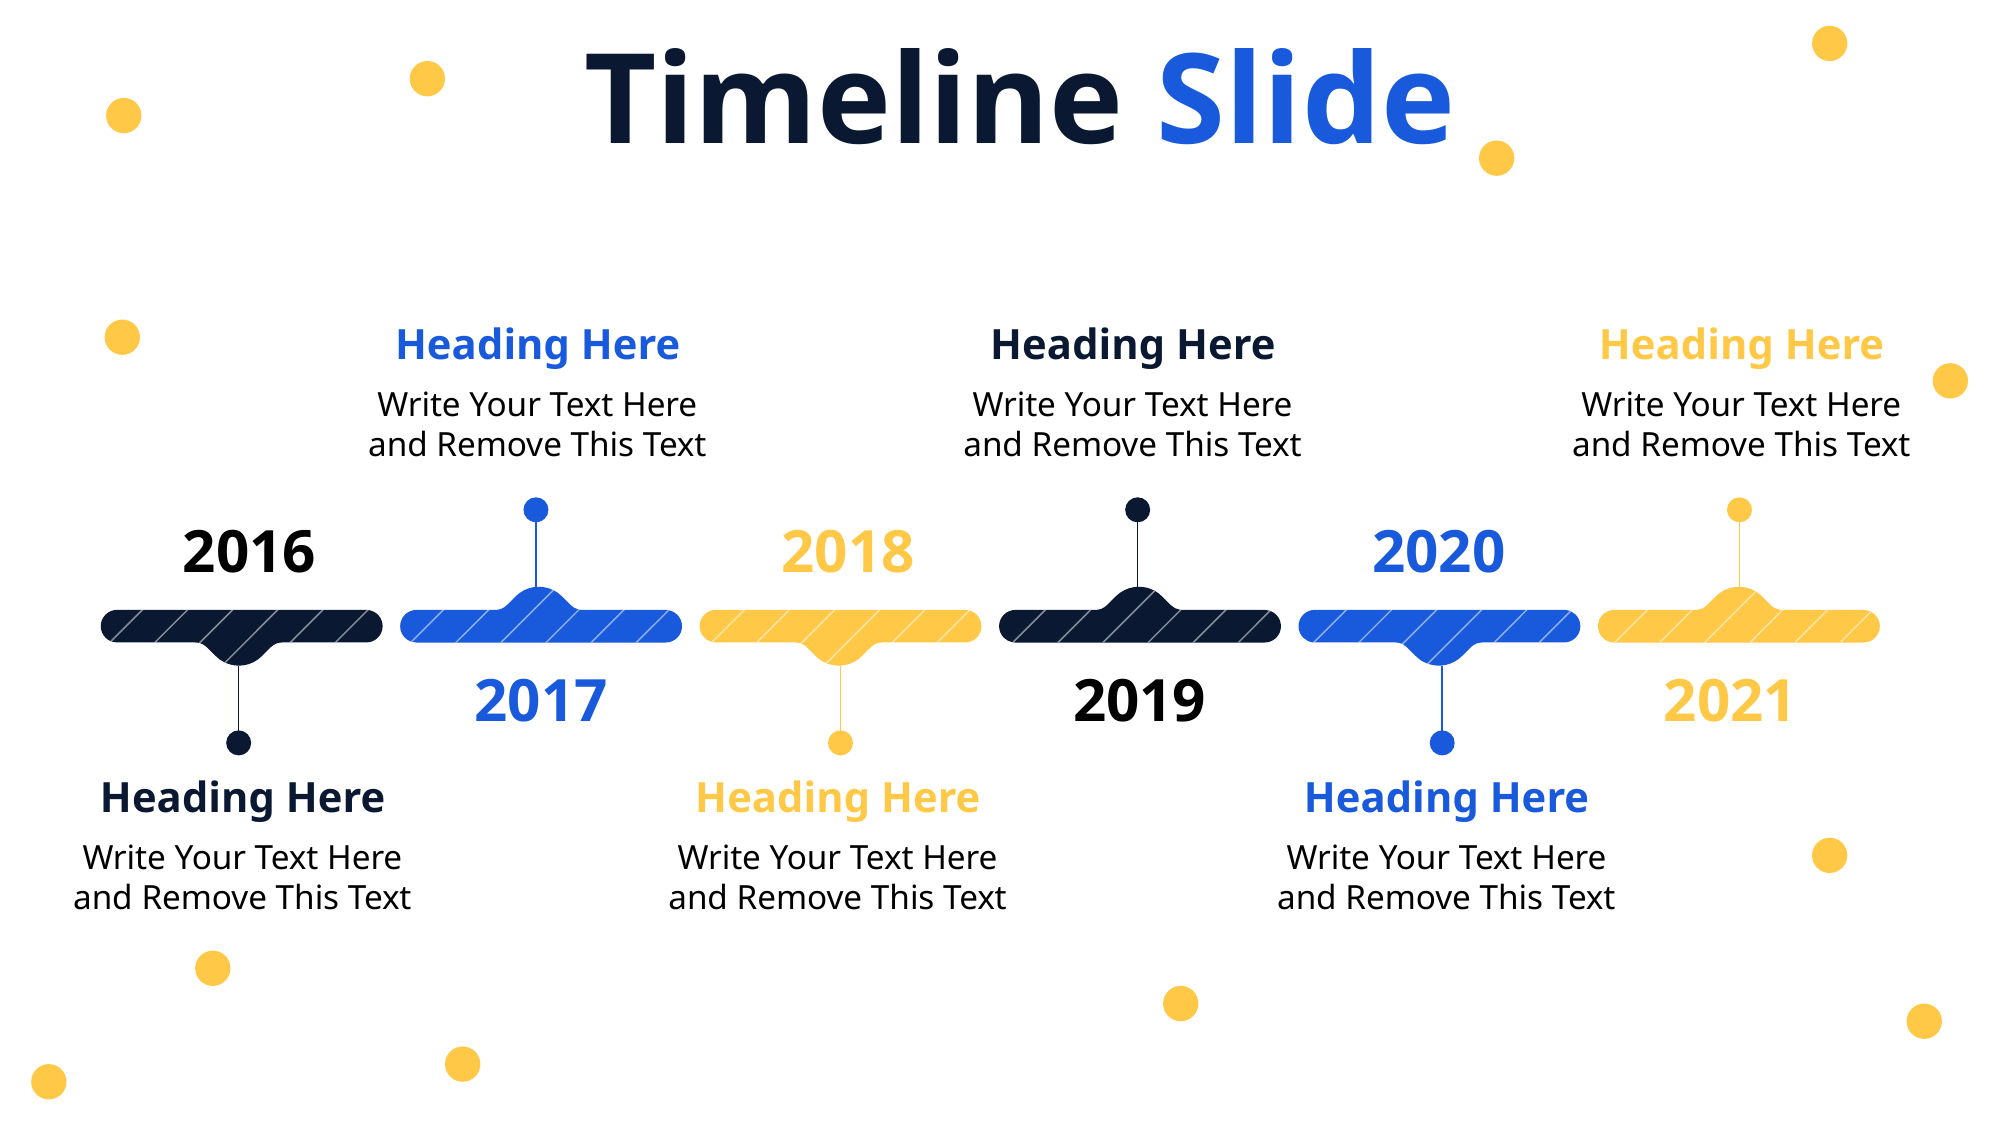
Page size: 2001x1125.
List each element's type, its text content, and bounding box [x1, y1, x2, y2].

text_box [1727, 497, 1752, 523]
text_box [1163, 985, 1199, 1022]
text_box 2018 [766, 507, 930, 592]
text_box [698, 608, 982, 667]
text_box [31, 1064, 67, 1100]
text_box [1538, 310, 1946, 472]
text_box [399, 585, 682, 644]
text_box [1906, 1003, 1942, 1039]
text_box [929, 310, 1337, 472]
text_box [445, 1046, 481, 1082]
text_box [195, 950, 231, 986]
text_box [226, 730, 252, 756]
text_box [409, 61, 446, 97]
text_box 2021 [1649, 655, 1812, 741]
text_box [334, 310, 742, 472]
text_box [1596, 585, 1880, 644]
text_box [1243, 763, 1651, 925]
text_box [1946, 363, 1969, 399]
text_box [1479, 140, 1515, 176]
text_box [828, 730, 853, 756]
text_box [39, 763, 447, 925]
text_box [523, 497, 549, 523]
text_box 2020 [1357, 507, 1521, 592]
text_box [99, 608, 383, 667]
text_box [104, 319, 140, 355]
text_box 2017 [459, 655, 623, 741]
text_box 2019 [1058, 655, 1222, 741]
text_box Timeline Slide [569, 11, 1471, 177]
text_box [106, 97, 142, 134]
text_box [1812, 25, 1848, 62]
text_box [997, 585, 1281, 644]
text_box 2016 [168, 507, 331, 592]
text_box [1297, 608, 1581, 667]
text_box [1429, 730, 1455, 756]
text_box [1125, 497, 1151, 523]
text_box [634, 763, 1042, 925]
text_box [1812, 837, 1848, 874]
